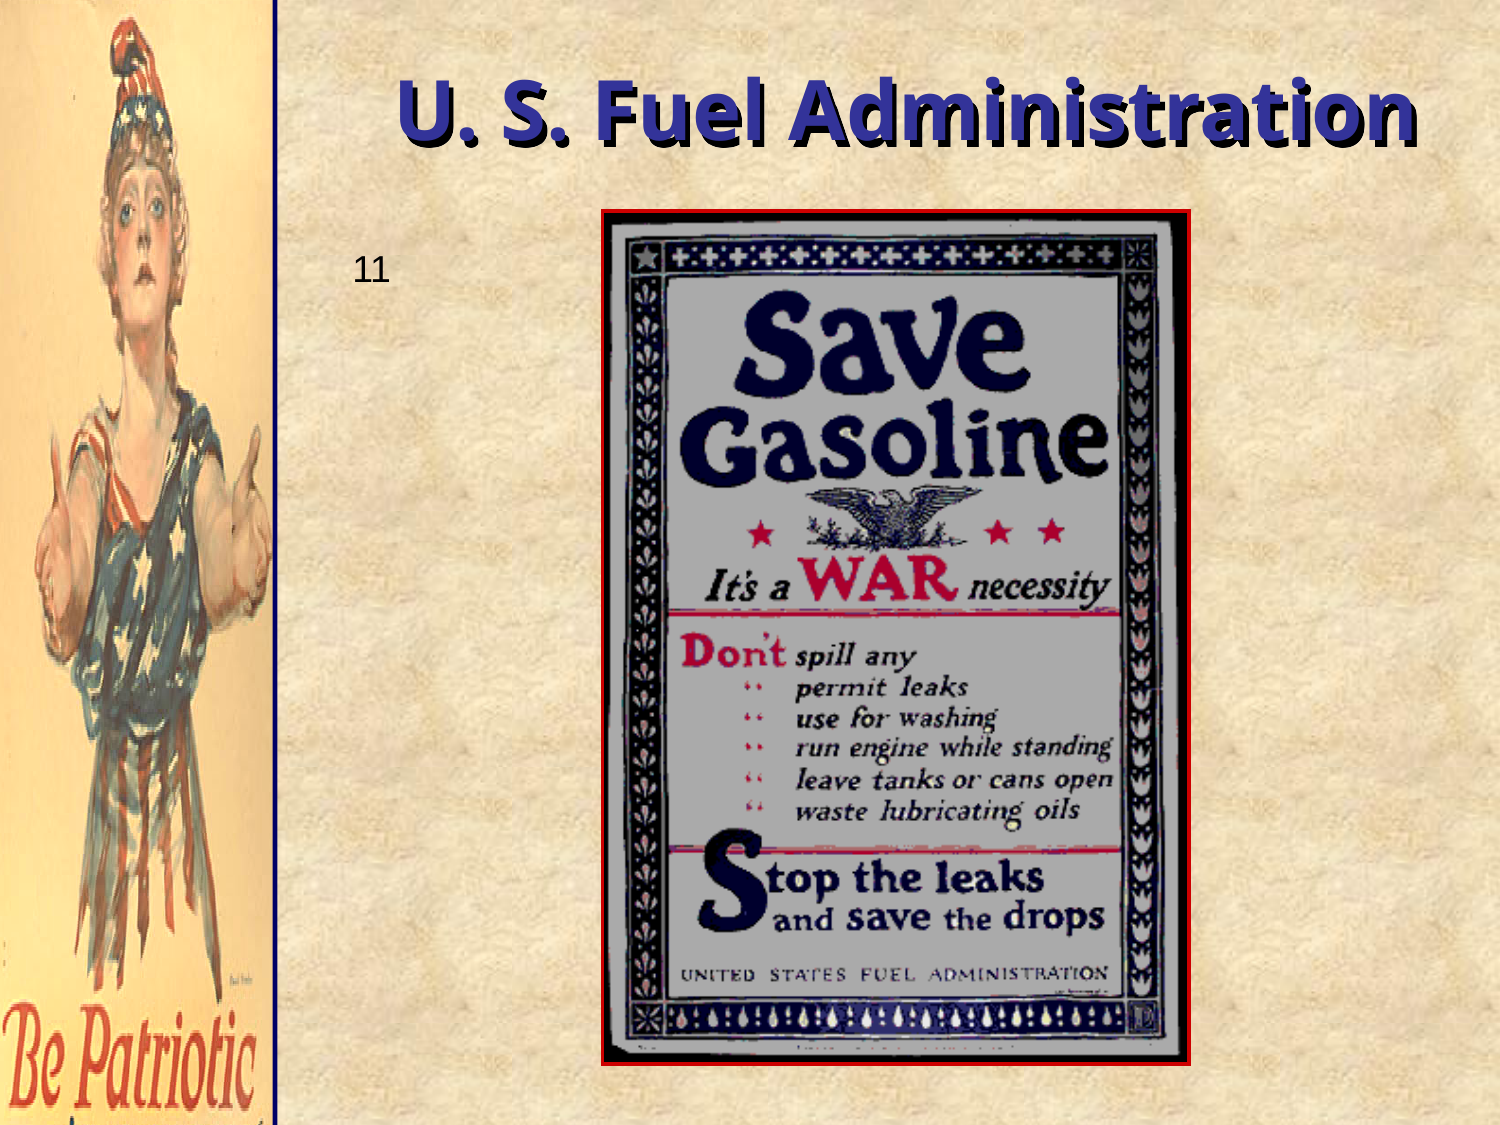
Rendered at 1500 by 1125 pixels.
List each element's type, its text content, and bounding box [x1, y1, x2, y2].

picture [0, 0, 272, 1125]
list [603, 212, 1188, 1063]
title U. S. Fuel Administration [324, 50, 1488, 163]
picture [278, 0, 1500, 1125]
text_box 11 [337, 237, 438, 298]
